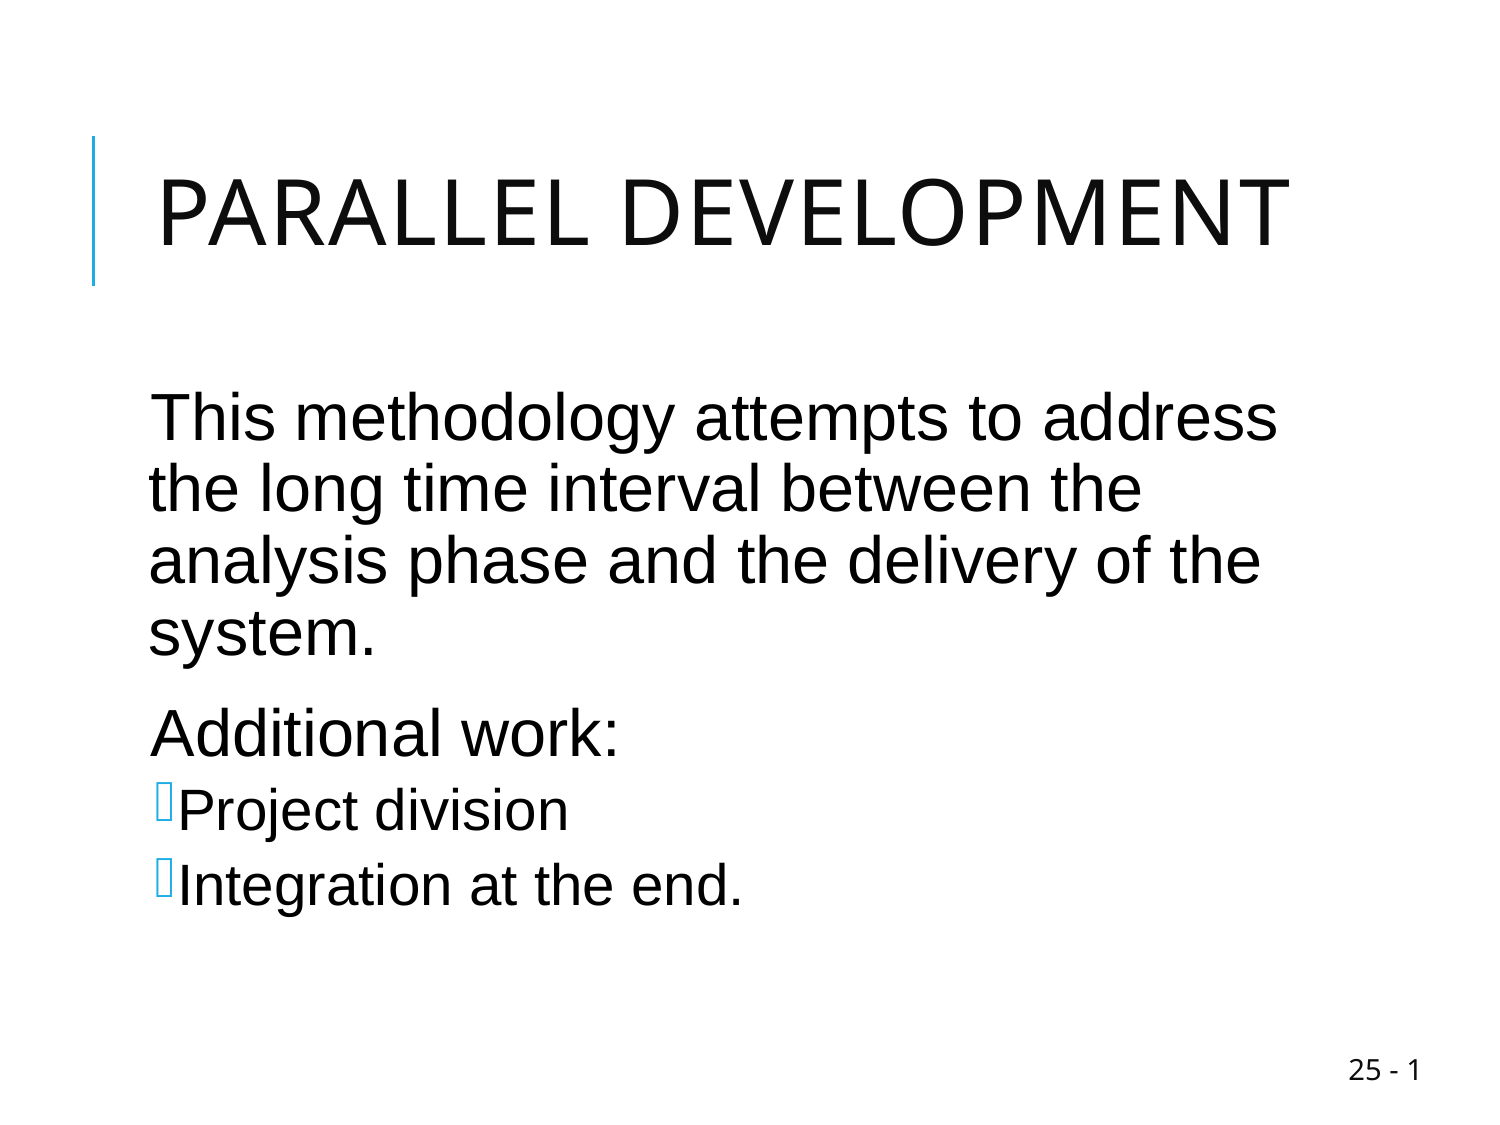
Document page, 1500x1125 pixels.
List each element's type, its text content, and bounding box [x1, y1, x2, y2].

list This methodology attempts to address the long time interval between the analysis phase and the delivery of the system. Additional work: Project division Integration at the end. [126, 375, 1322, 1035]
title Parallel Development [126, 96, 1322, 342]
slide_number 1 - 25 [1333, 1061, 1454, 1107]
